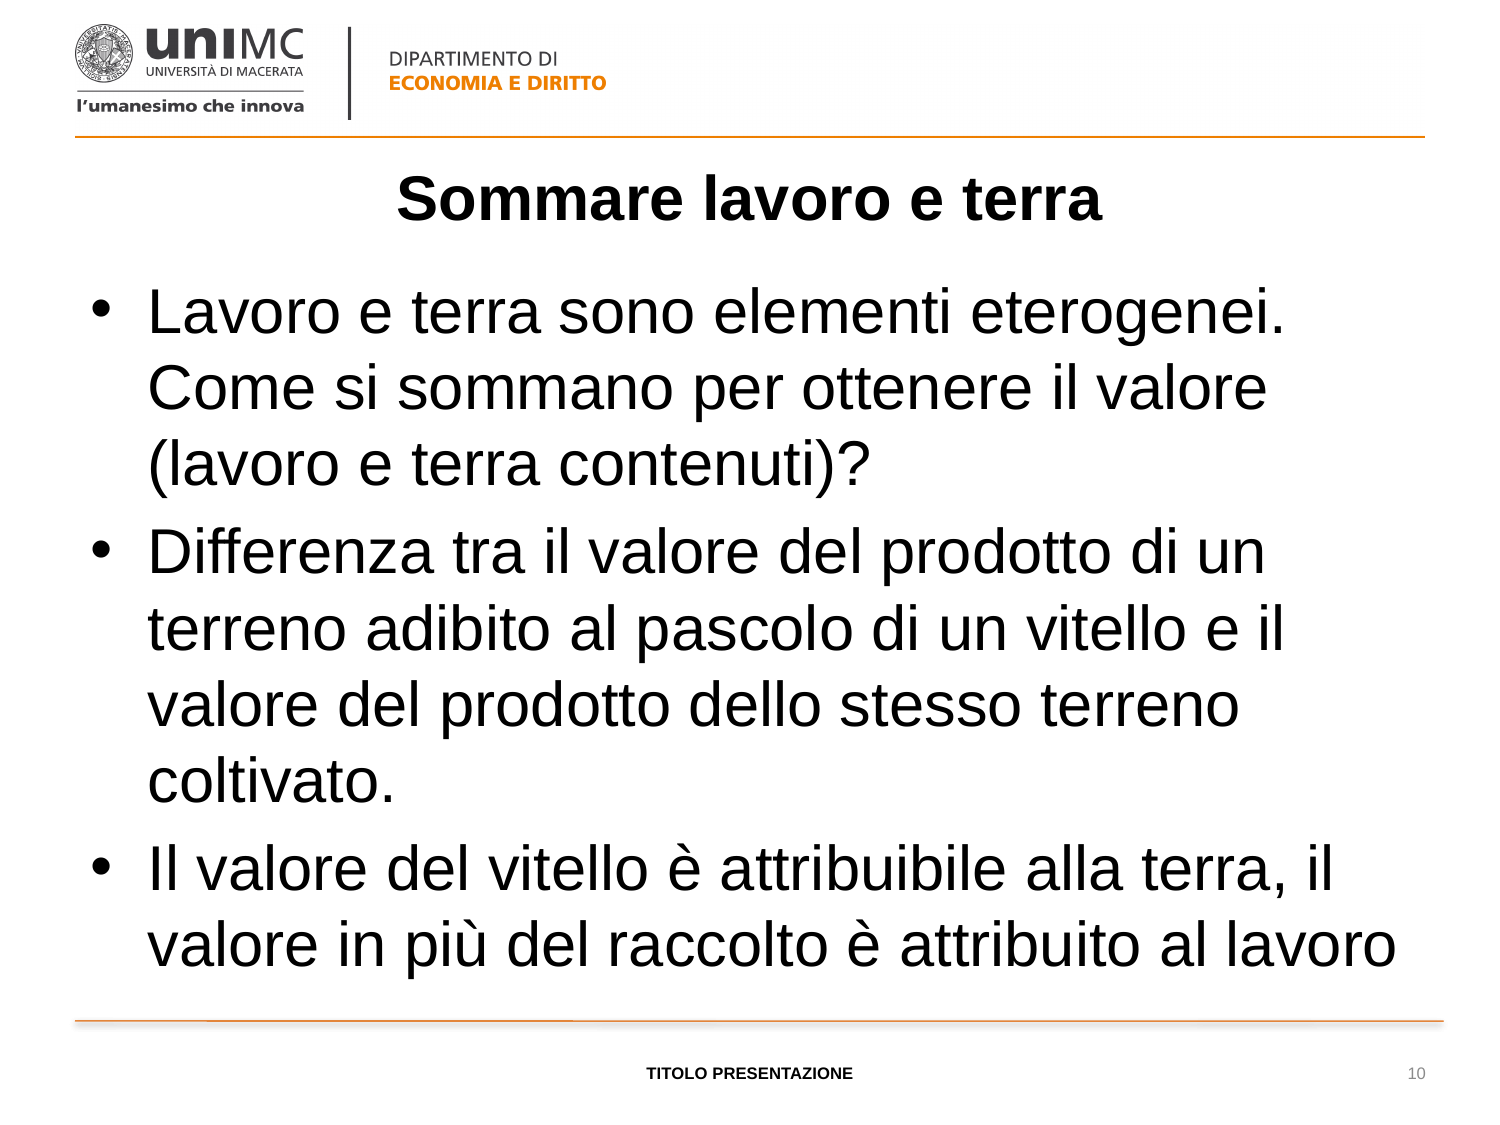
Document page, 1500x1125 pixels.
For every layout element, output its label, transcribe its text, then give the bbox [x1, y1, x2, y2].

slide_number 10 [1091, 1042, 1442, 1103]
picture [75, 24, 1425, 138]
list Lavoro e terra sono elementi eterogenei. Come si sommano per ottenere il valore (lavoro e terra contenuti)? Differenza tra il valore del prodotto di un terreno adibito al pascolo di un vitello e il valore del prodotto dello stesso terreno coltivato. Il valore del vitello è attribuibile alla terra, il valore in più del raccolto è attribuito al lavoro [75, 262, 1425, 1005]
footer TITOLO PRESENTAZIONE [512, 1042, 988, 1103]
title Sommare lavoro e terra [75, 149, 1425, 241]
